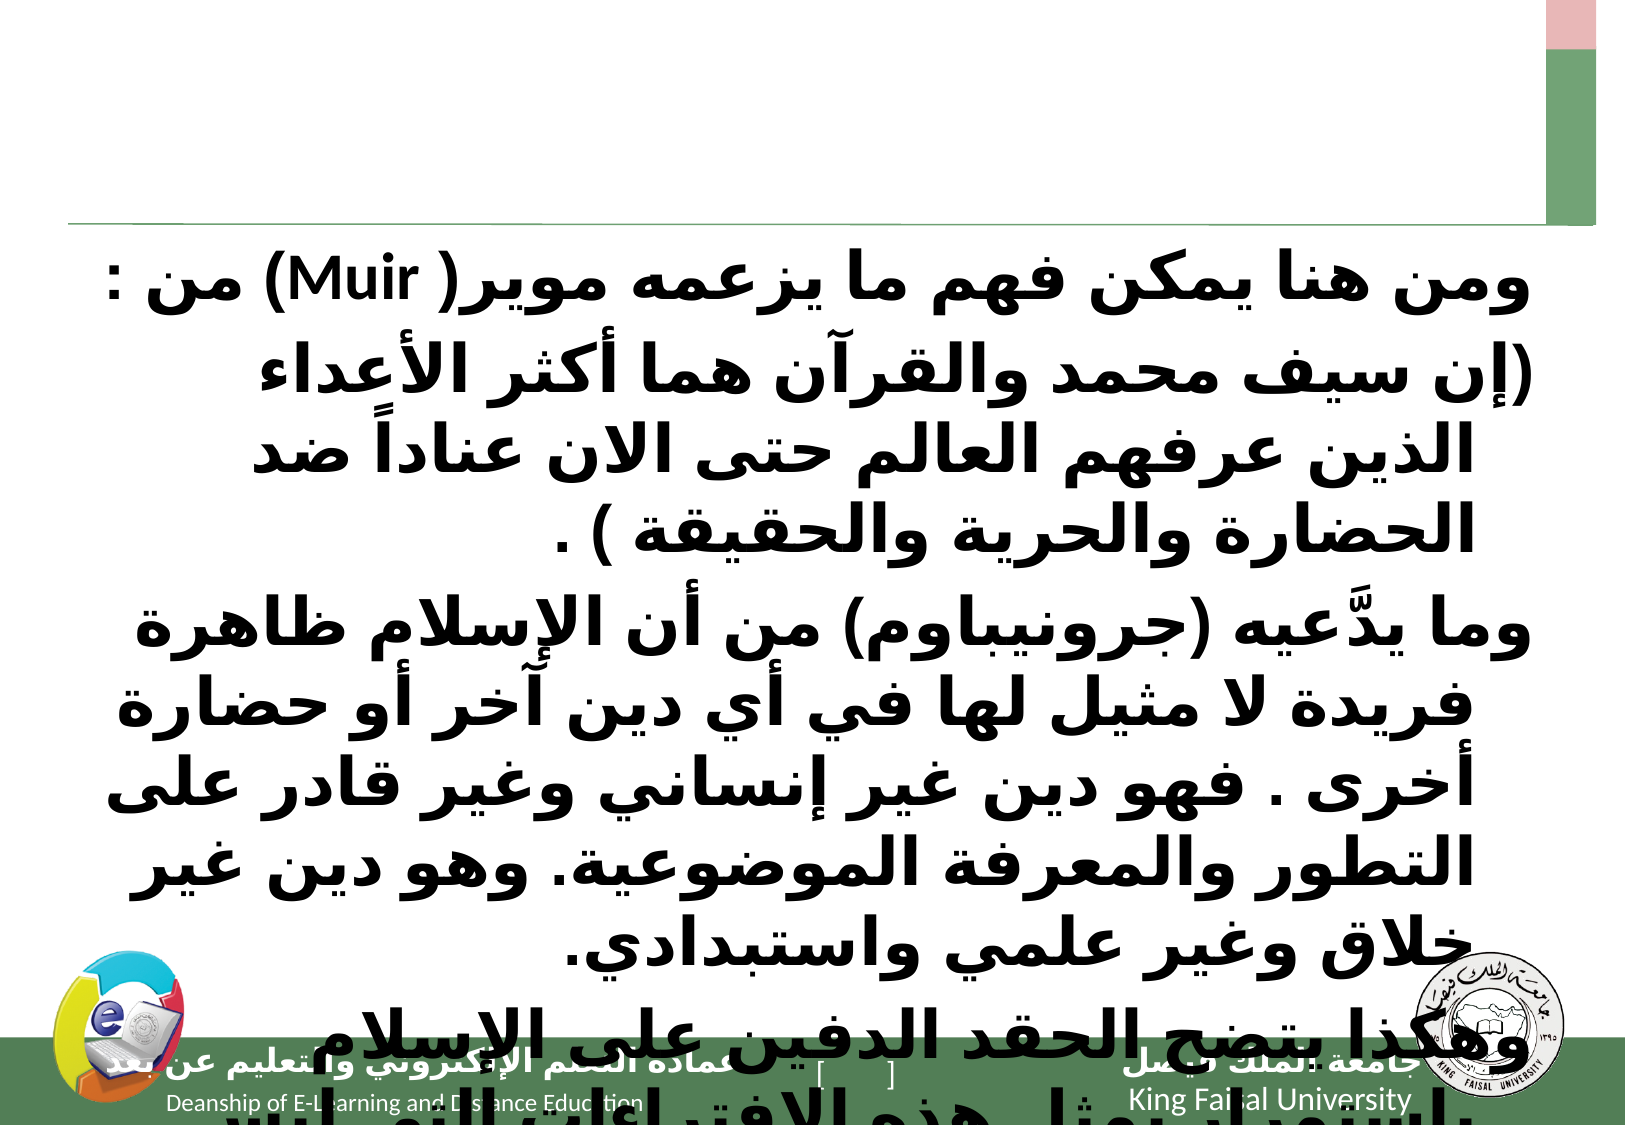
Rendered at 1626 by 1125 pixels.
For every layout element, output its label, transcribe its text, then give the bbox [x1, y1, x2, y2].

picture [170, 1097, 178, 1104]
picture [1412, 949, 1567, 1100]
list ومن هنا يمكن فهم ما يزعمه موير( Muir) من : (إن سيف محمد والقرآن هما أكثر الأعداء الذين عرفهم العالم حتى الان عناداً ضد الحضارة والحرية والحقيقة ) . وما يدَّعيه (جرونيباوم) من أن الإسلام ظاهرة فريدة لا مثيل لها في أي دين آخر أو حضارة أخرى . فهو دين غير إنساني وغير قادر على التطور والمعرفة الموضوعية. وهو دين غير خلاق وغير علمي واستبدادي. وهكذا يتضح الحقد الدفين على الإسلام باستمرار بمثل هذه الافتراءات التي ليس لها في سوق العلم نصيب . [87, 224, 1551, 968]
picture [50, 949, 188, 1104]
